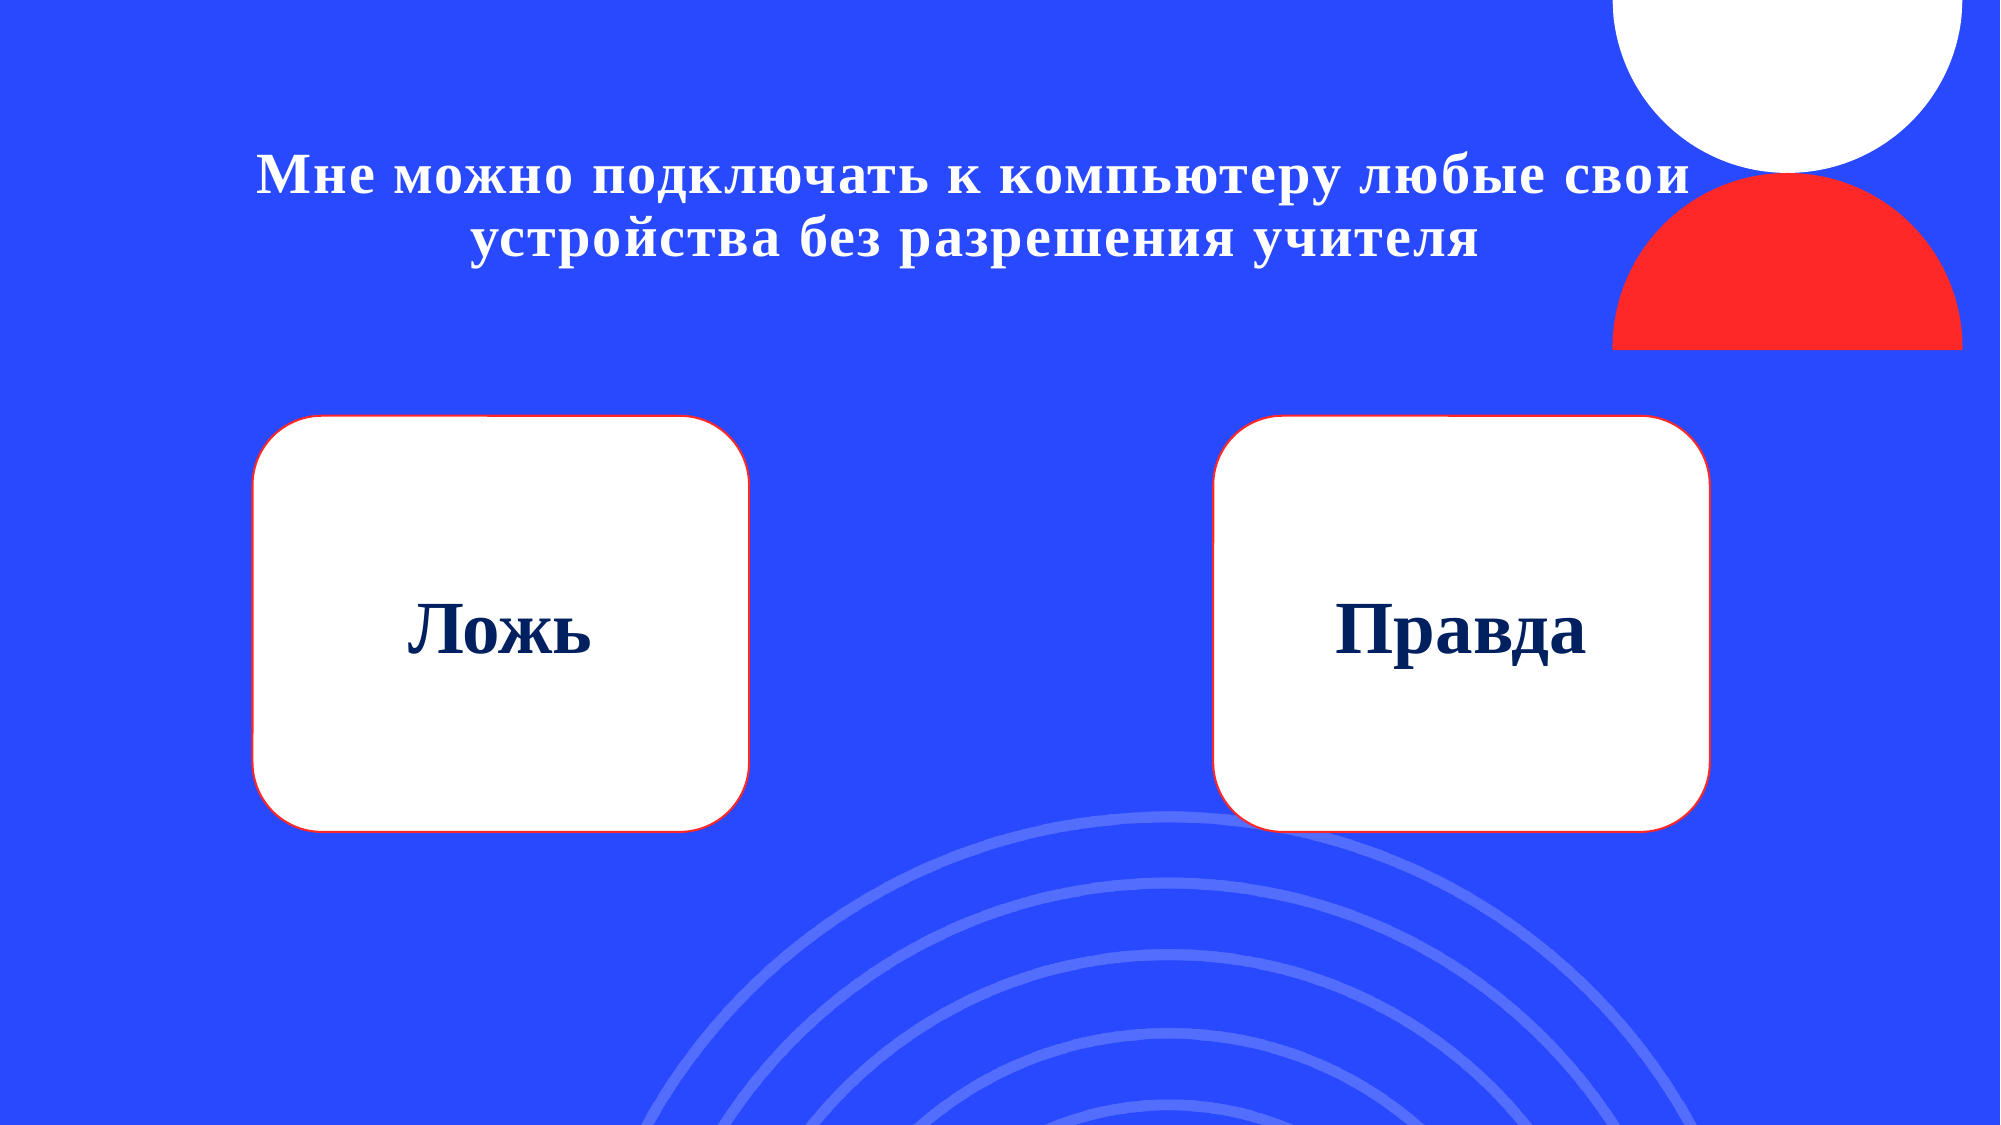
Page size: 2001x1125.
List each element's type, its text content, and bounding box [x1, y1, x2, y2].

title Мне можно подключать к компьютеру любые свои устройства без разрешения учителя [240, 143, 1710, 347]
text_box Правда [1212, 414, 1711, 833]
text_box Ложь [251, 414, 751, 833]
picture [567, 811, 1770, 1125]
